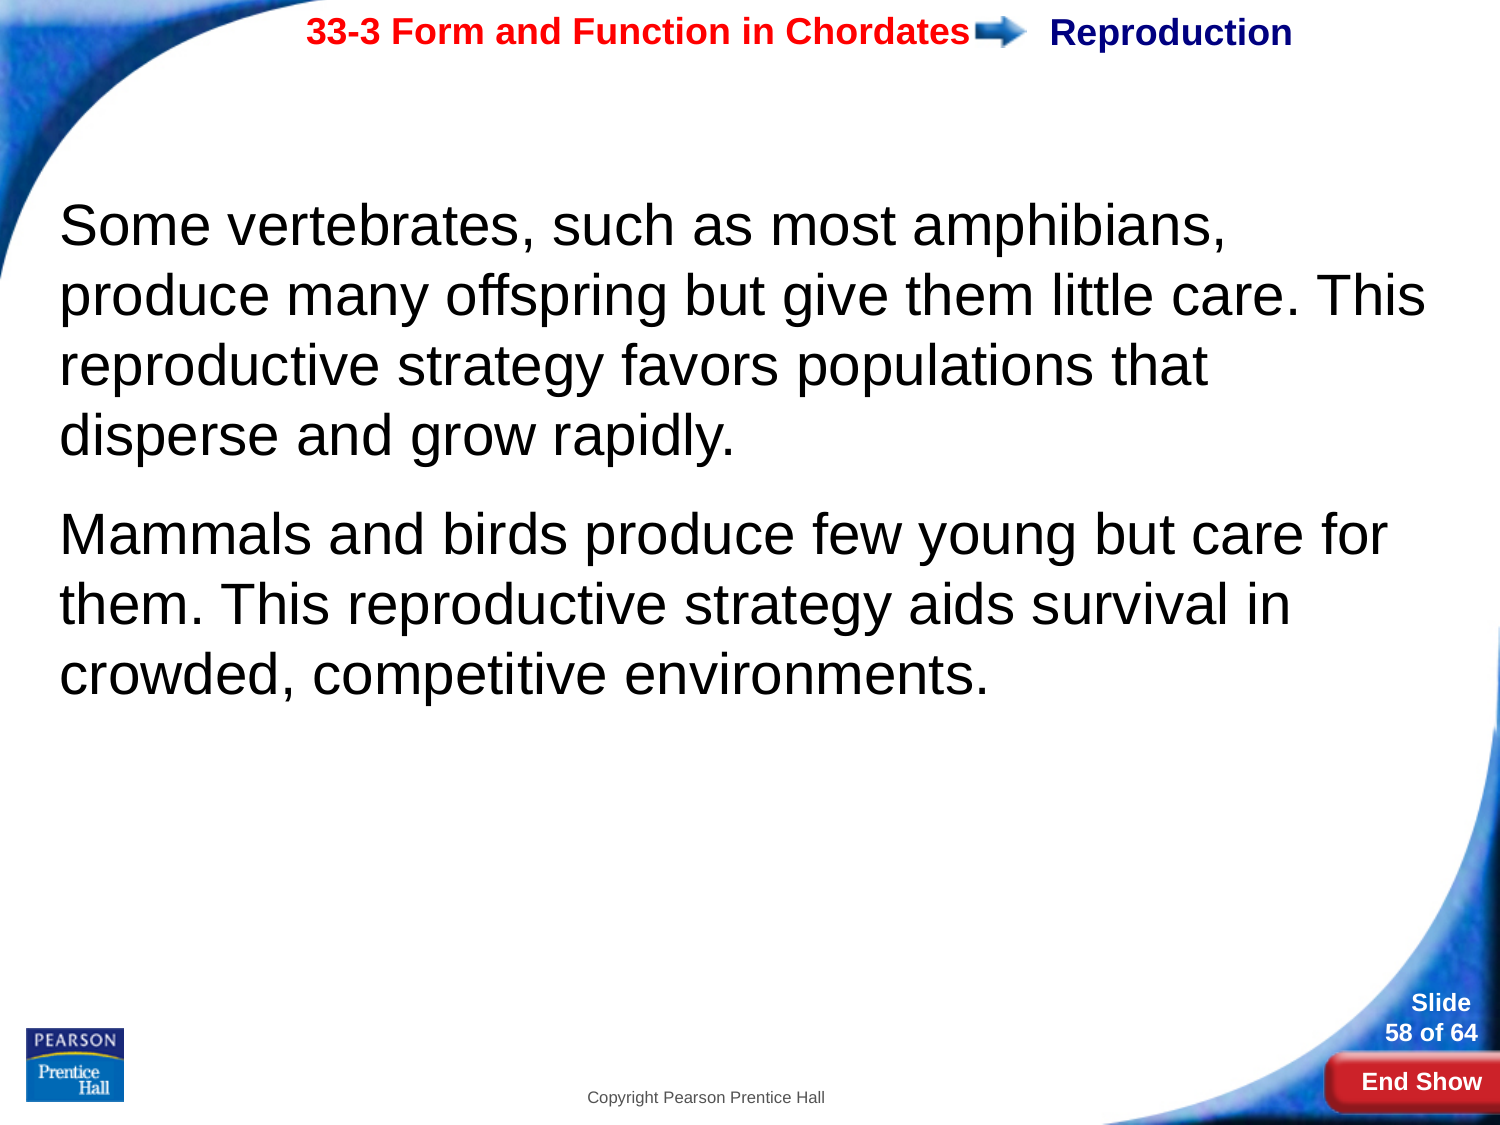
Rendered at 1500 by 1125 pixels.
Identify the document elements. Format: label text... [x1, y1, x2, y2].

picture [0, 0, 1500, 1125]
list Some vertebrates, such as most amphibians, produce many offspring but give them little care. This reproductive strategy favors populations that disperse and grow rapidly. Mammals and birds produce few young but care for them. This reproductive strategy aids survival in crowded, competitive environments. [44, 179, 1463, 1008]
title Reproduction [1034, 0, 1500, 76]
footer Copyright Pearson Prentice Hall [468, 1078, 945, 1105]
